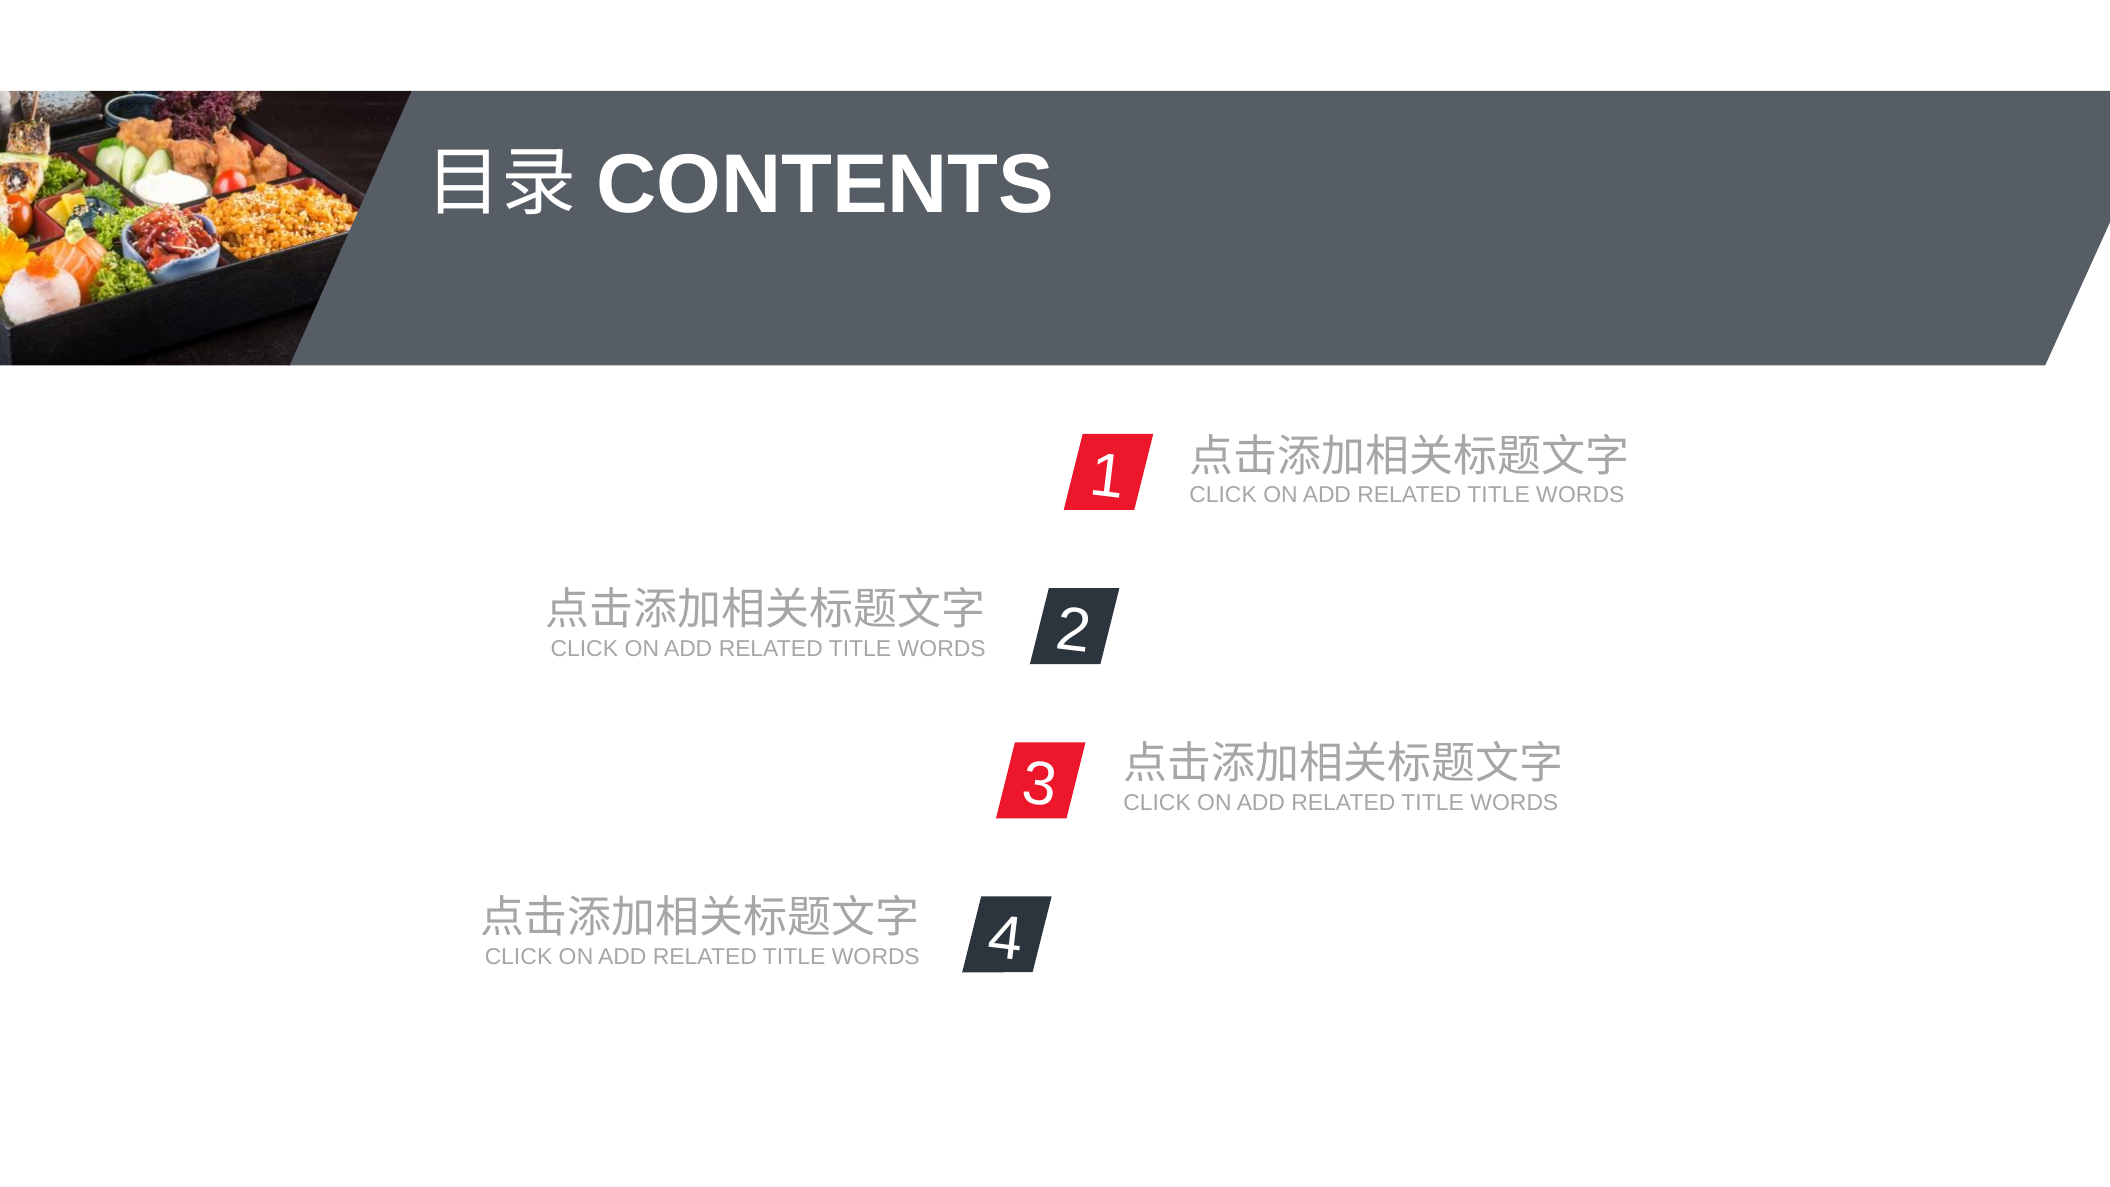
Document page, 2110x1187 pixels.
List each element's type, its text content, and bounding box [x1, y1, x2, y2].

text_box [291, 89, 2110, 367]
text_box CONTENTS [596, 128, 1055, 229]
text_box 点击添加相关标题文字 CLICK ON ADD RELATED TITLE WORDS [515, 580, 986, 662]
text_box 2 [1029, 588, 1120, 665]
text_box 点击添加相关标题文字 CLICK ON ADD RELATED TITLE WORDS [1123, 734, 1607, 815]
text_box 目录 [408, 126, 595, 232]
text_box 3 [996, 742, 1086, 819]
text_box 4 [962, 896, 1052, 973]
text_box [0, 89, 414, 367]
text_box 1 [1063, 433, 1154, 511]
text_box 点击添加相关标题文字 CLICK ON ADD RELATED TITLE WORDS [1189, 427, 1673, 508]
text_box 点击添加相关标题文字 CLICK ON ADD RELATED TITLE WORDS [449, 888, 920, 970]
